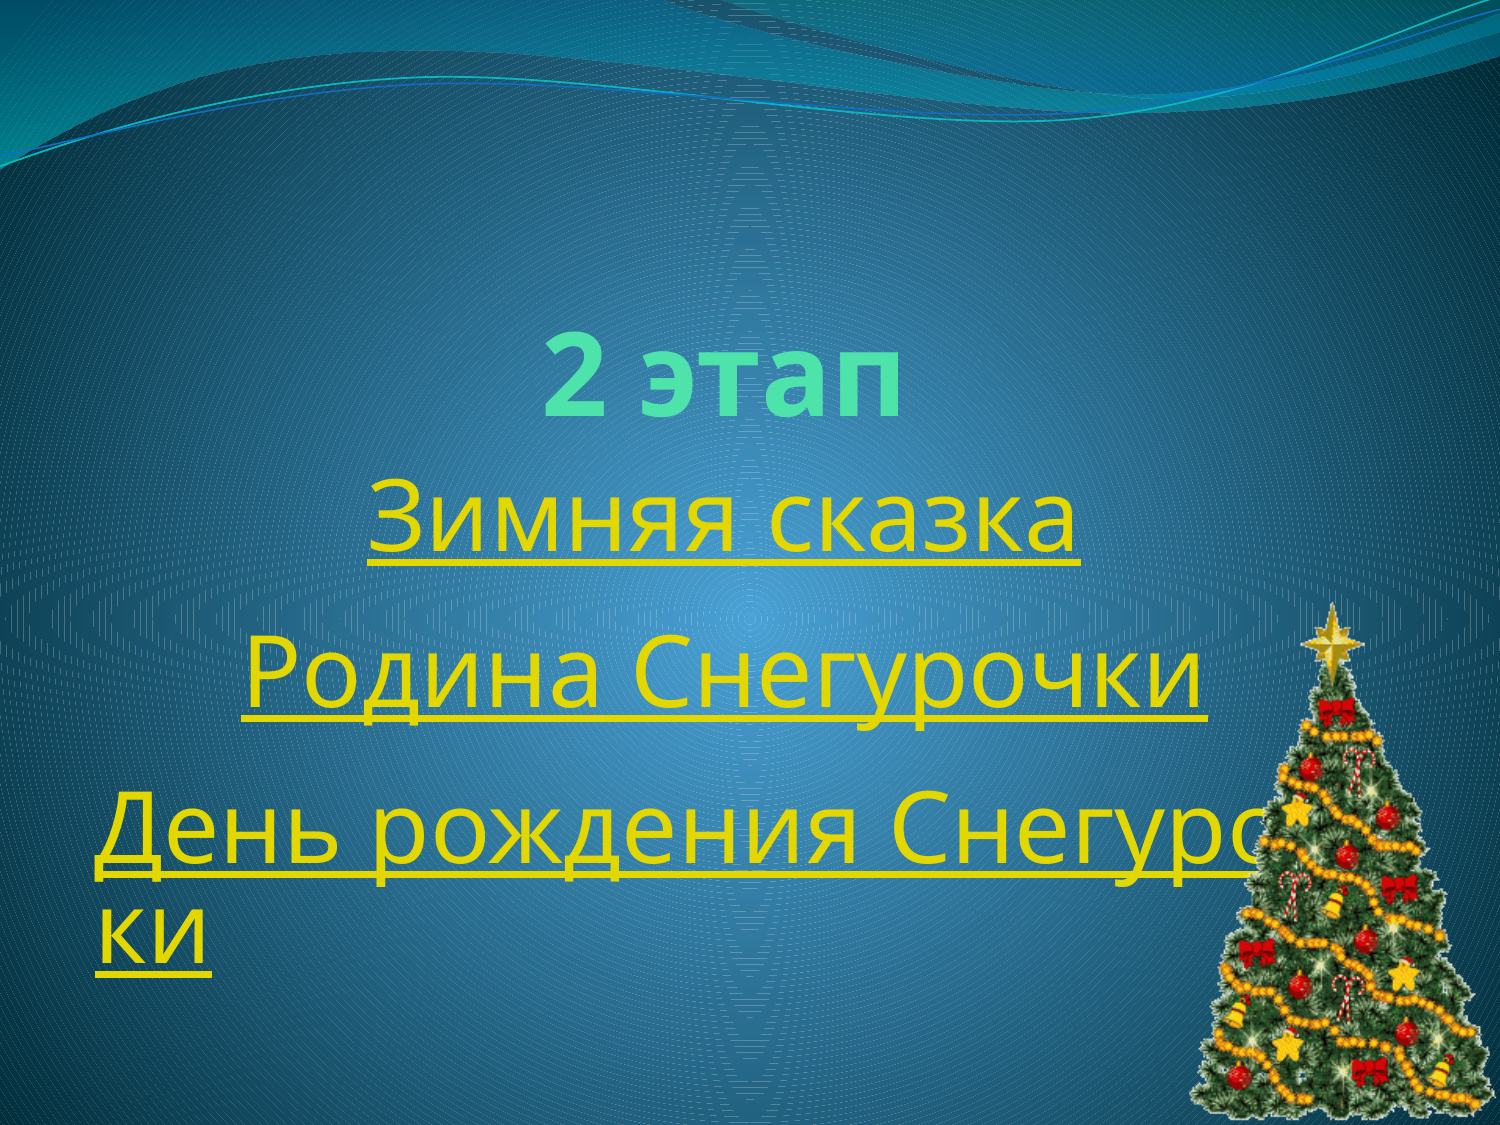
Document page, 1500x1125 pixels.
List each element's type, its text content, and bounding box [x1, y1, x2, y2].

picture [1163, 593, 1500, 1125]
title 2 этап [86, 216, 1362, 440]
list Зимняя сказка Родина Снегурочки День рождения Снегурочки [86, 443, 1362, 692]
